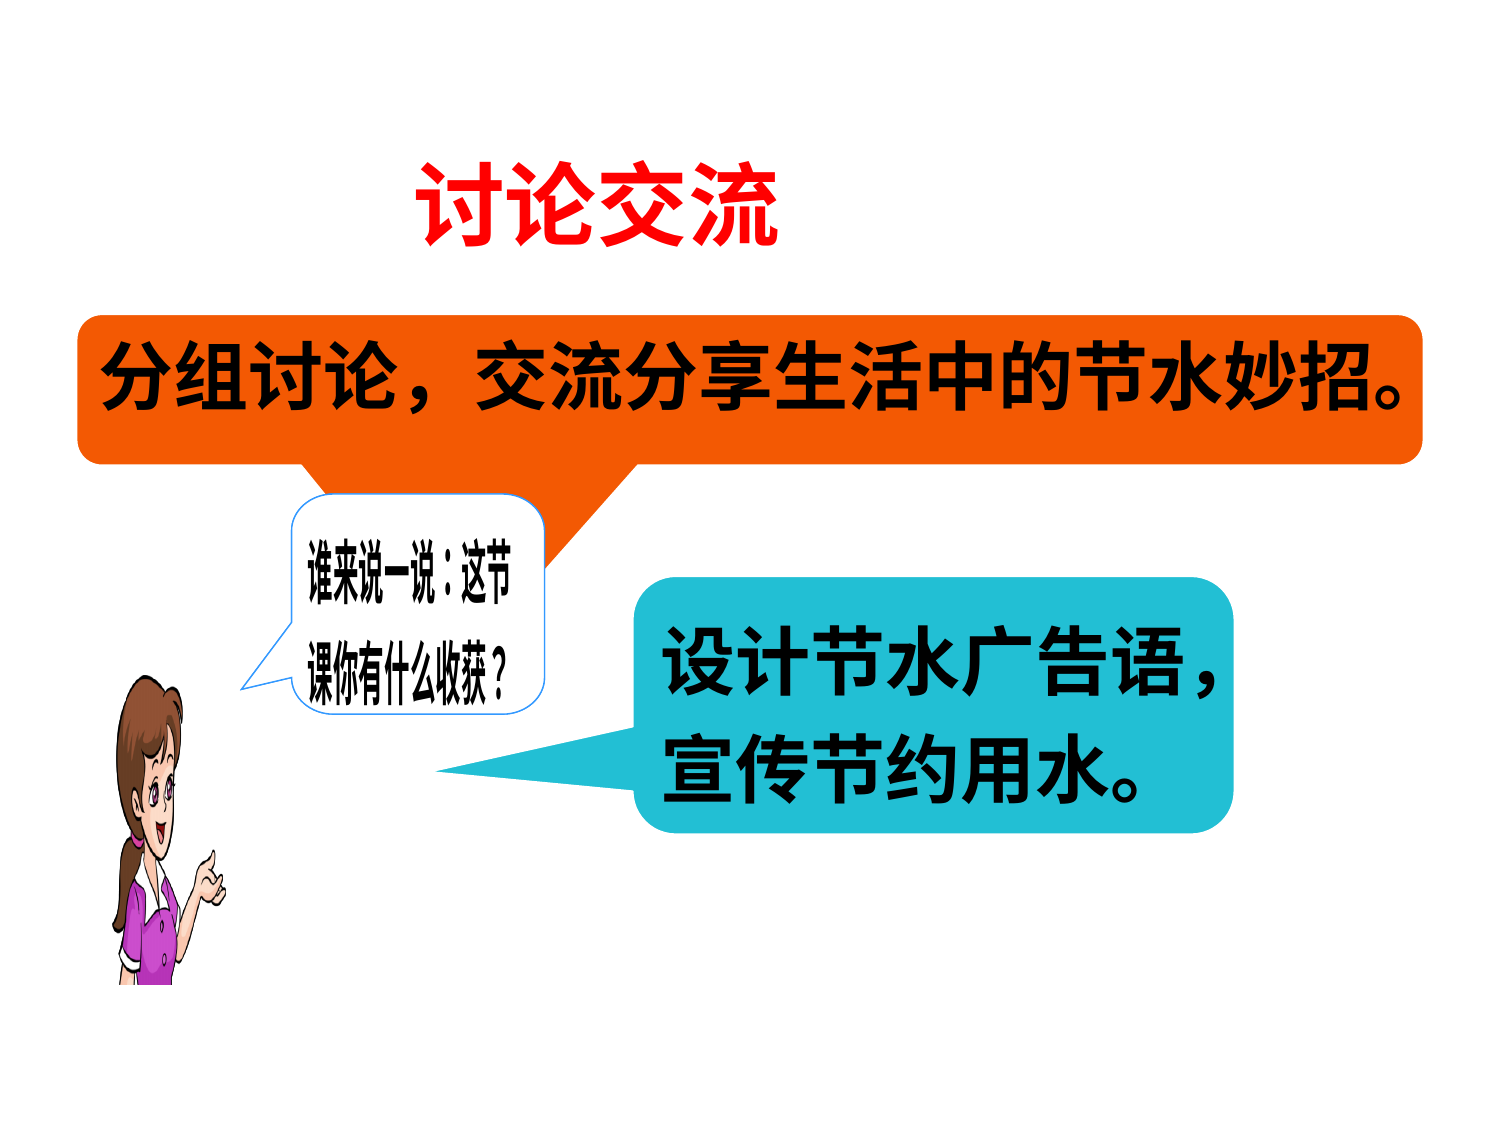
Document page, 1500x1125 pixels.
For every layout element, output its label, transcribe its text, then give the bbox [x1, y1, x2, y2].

text_box 讨论交流 [398, 140, 1043, 266]
text_box 分组讨论，交流分享生活中的节水妙招。 [76, 314, 1424, 560]
picture [111, 491, 547, 987]
text_box 设计节水广告语，宣传节约用水。 [554, 576, 1235, 835]
